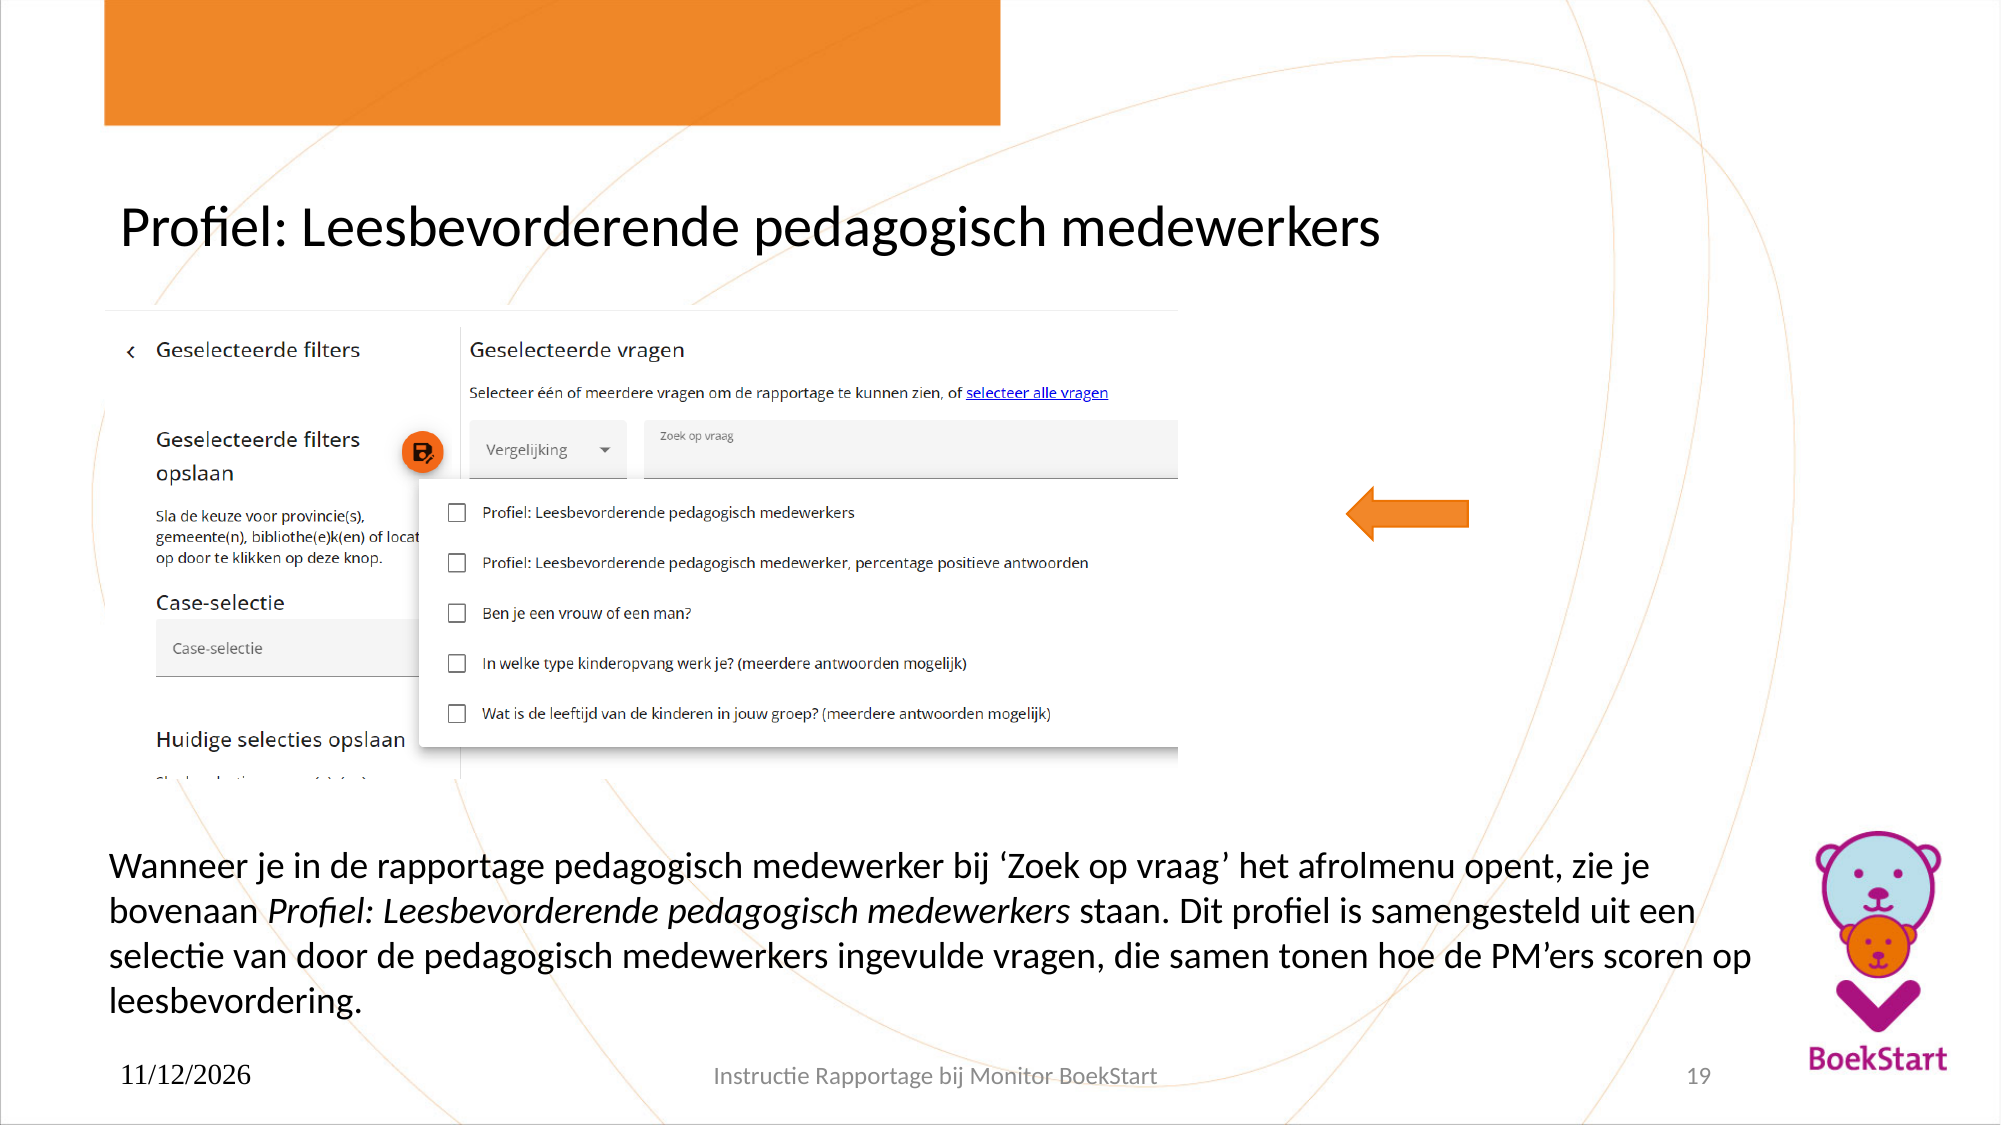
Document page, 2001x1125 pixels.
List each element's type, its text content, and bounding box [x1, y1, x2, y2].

title Profiel: Leesbevorderende pedagogisch medewerkers [105, 158, 1863, 297]
text_box [1345, 485, 1469, 542]
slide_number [105, 1042, 452, 1103]
picture [0, 0, 2001, 1125]
footer Instructie Rapportage bij Monitor BoekStart [486, 1044, 1386, 1105]
text_box Wanneer je in de rapportage pedagogisch medewerker bij ‘Zoek op vraag’ het afrolmenu opent, zie je bovenaan Profiel: Leesbevorderende pedagogisch medewerkers staan. Dit profiel is samengesteld uit een selectie van door de pedagogisch medewerkers ingevulde vragen, die samen tonen hoe de PM’ers scoren op leesbevordering. [93, 833, 1797, 1028]
slide_number 19 [1623, 1044, 1775, 1105]
